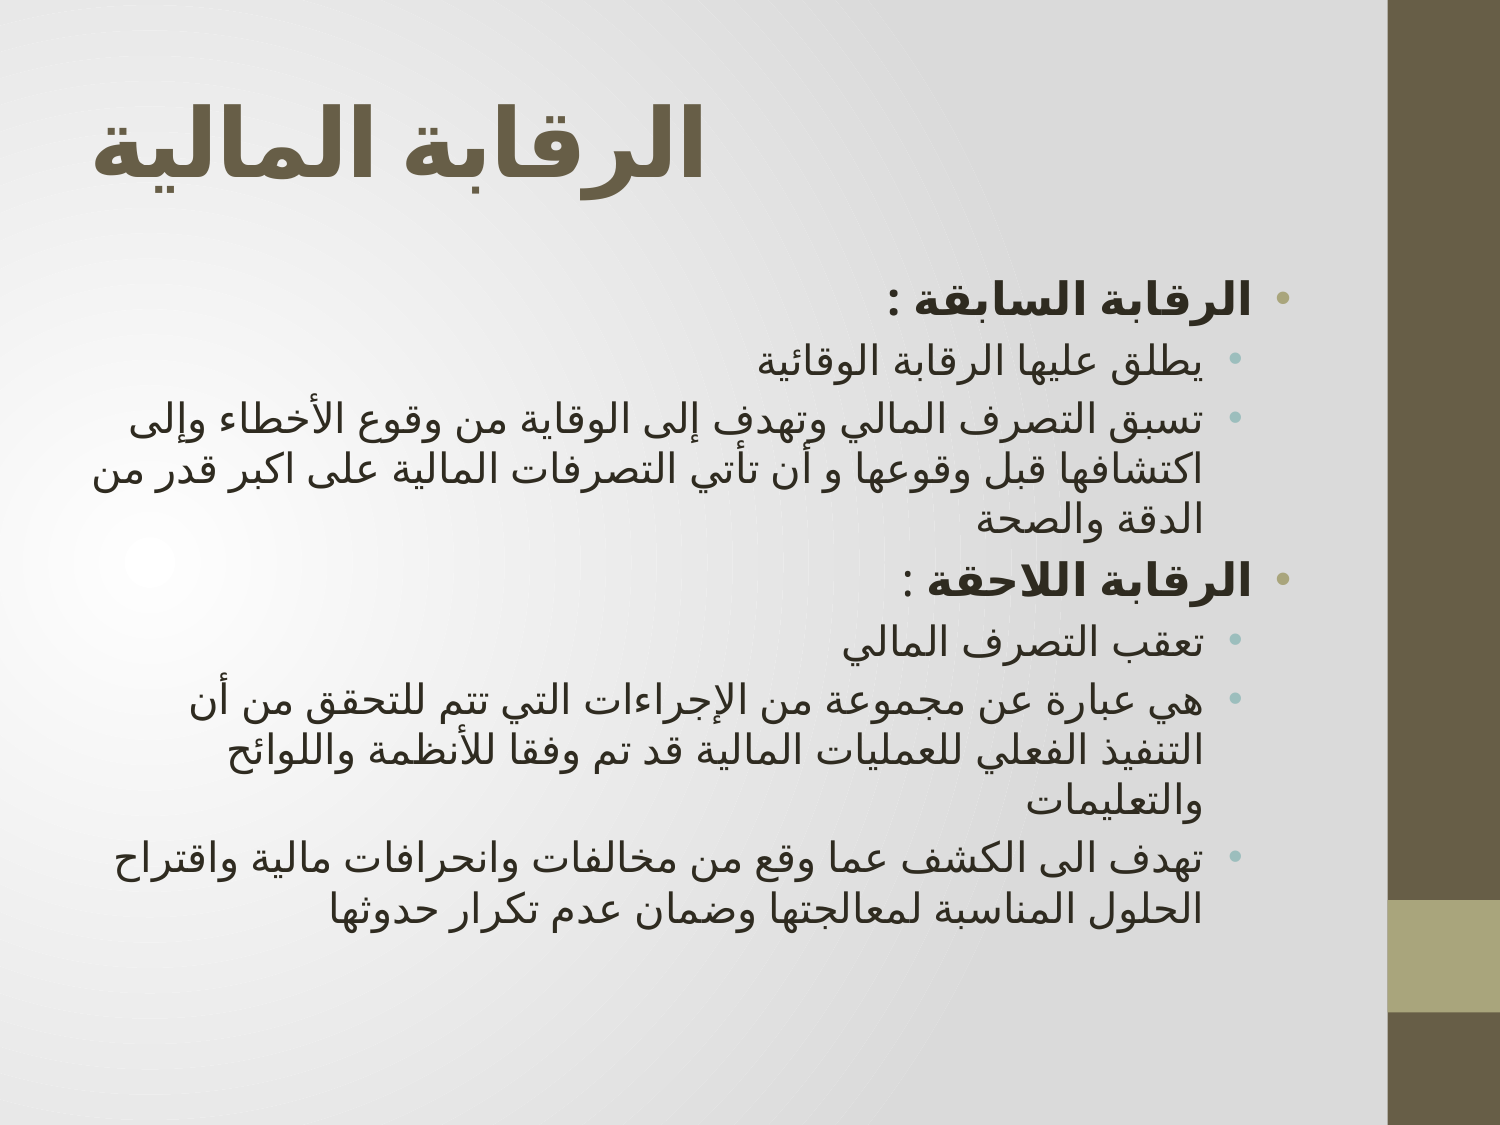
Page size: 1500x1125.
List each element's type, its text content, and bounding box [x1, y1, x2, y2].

list الرقابة السابقة : يطلق عليها الرقابة الوقائية تسبق التصرف المالي وتهدف إلى الوقاية من وقوع الأخطاء وإلى اكتشافها قبل وقوعها و أن تأتي التصرفات المالية على اكبر قدر من الدقة والصحة الرقابة اللاحقة : تعقب التصرف المالي هي عبارة عن مجموعة من الإجراءات التي تتم للتحقق من أن التنفيذ الفعلي للعمليات المالية قد تم وفقا للأنظمة واللوائح والتعليمات تهدف الى الكشف عما وقع من مخالفات وانحرافات مالية واقتراح الحلول المناسبة لمعالجتها وضمان عدم تكرار حدوثها [75, 262, 1325, 1050]
title الرقابة المالية [75, 45, 1325, 233]
